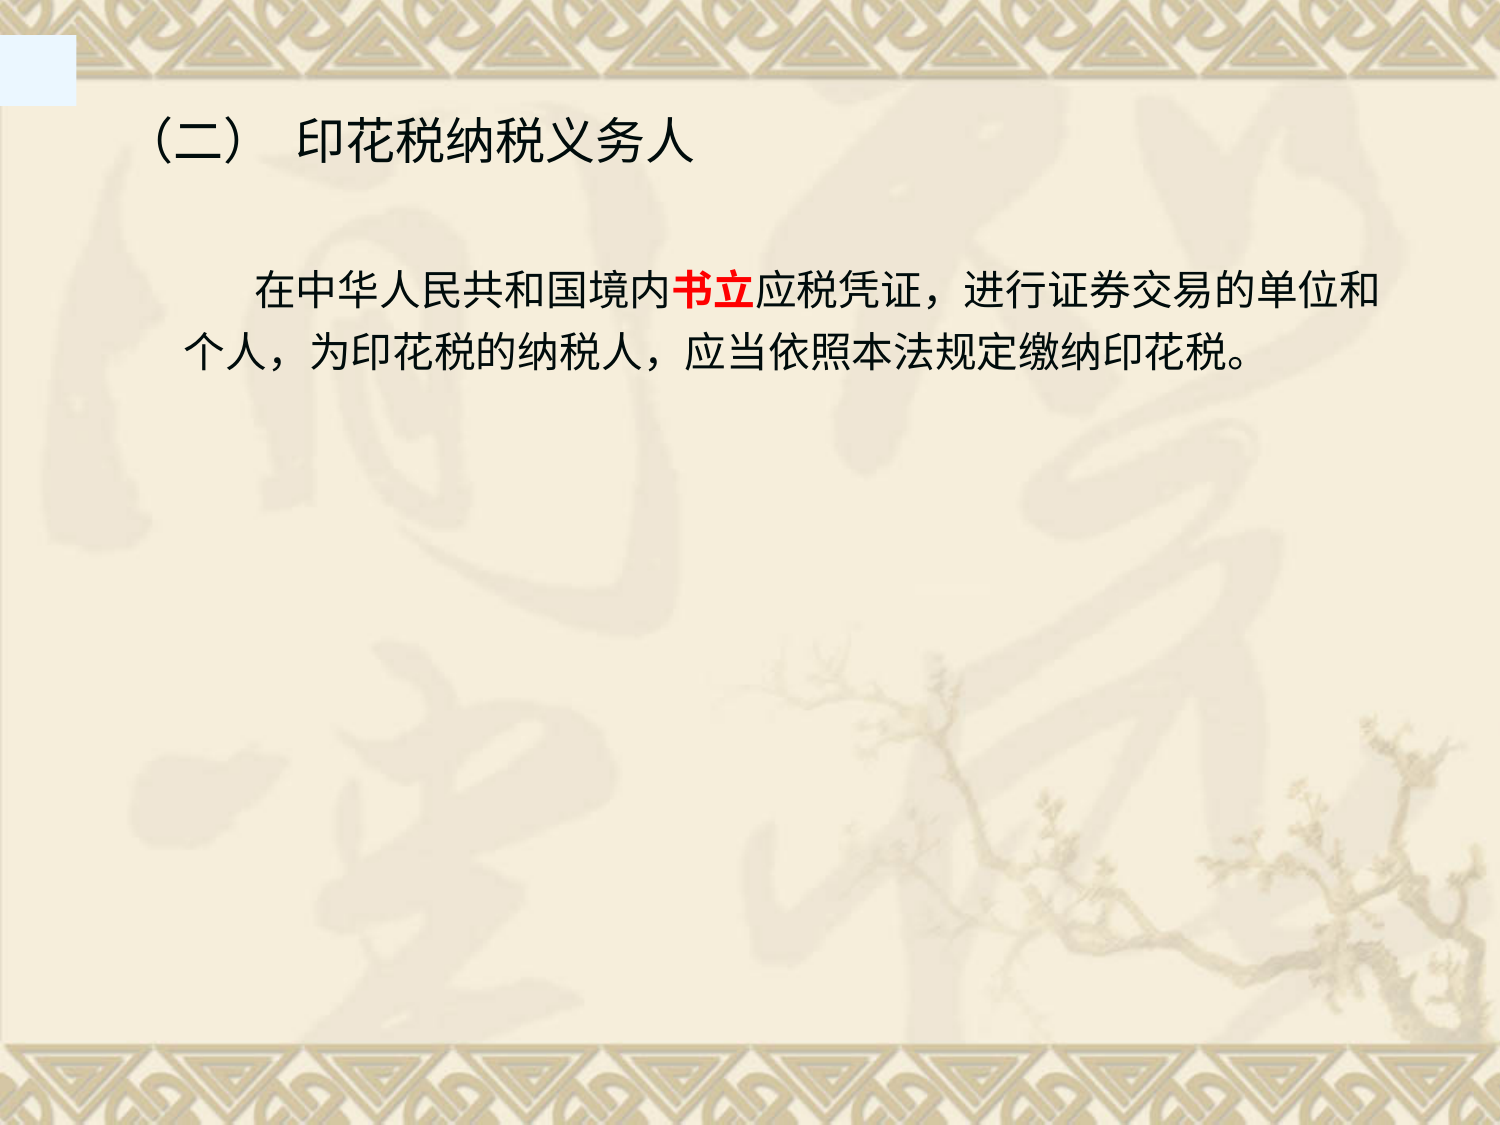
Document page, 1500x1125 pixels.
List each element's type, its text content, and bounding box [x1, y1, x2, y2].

text_box 在中华人民共和国境内书立应税凭证，进行证券交易的单位和个人，为印花税的纳税人，应当依照本法规定缴纳印花税。 [168, 243, 1415, 538]
text_box （二） 印花税纳税义务人 [108, 102, 983, 177]
picture [0, 0, 1500, 1125]
